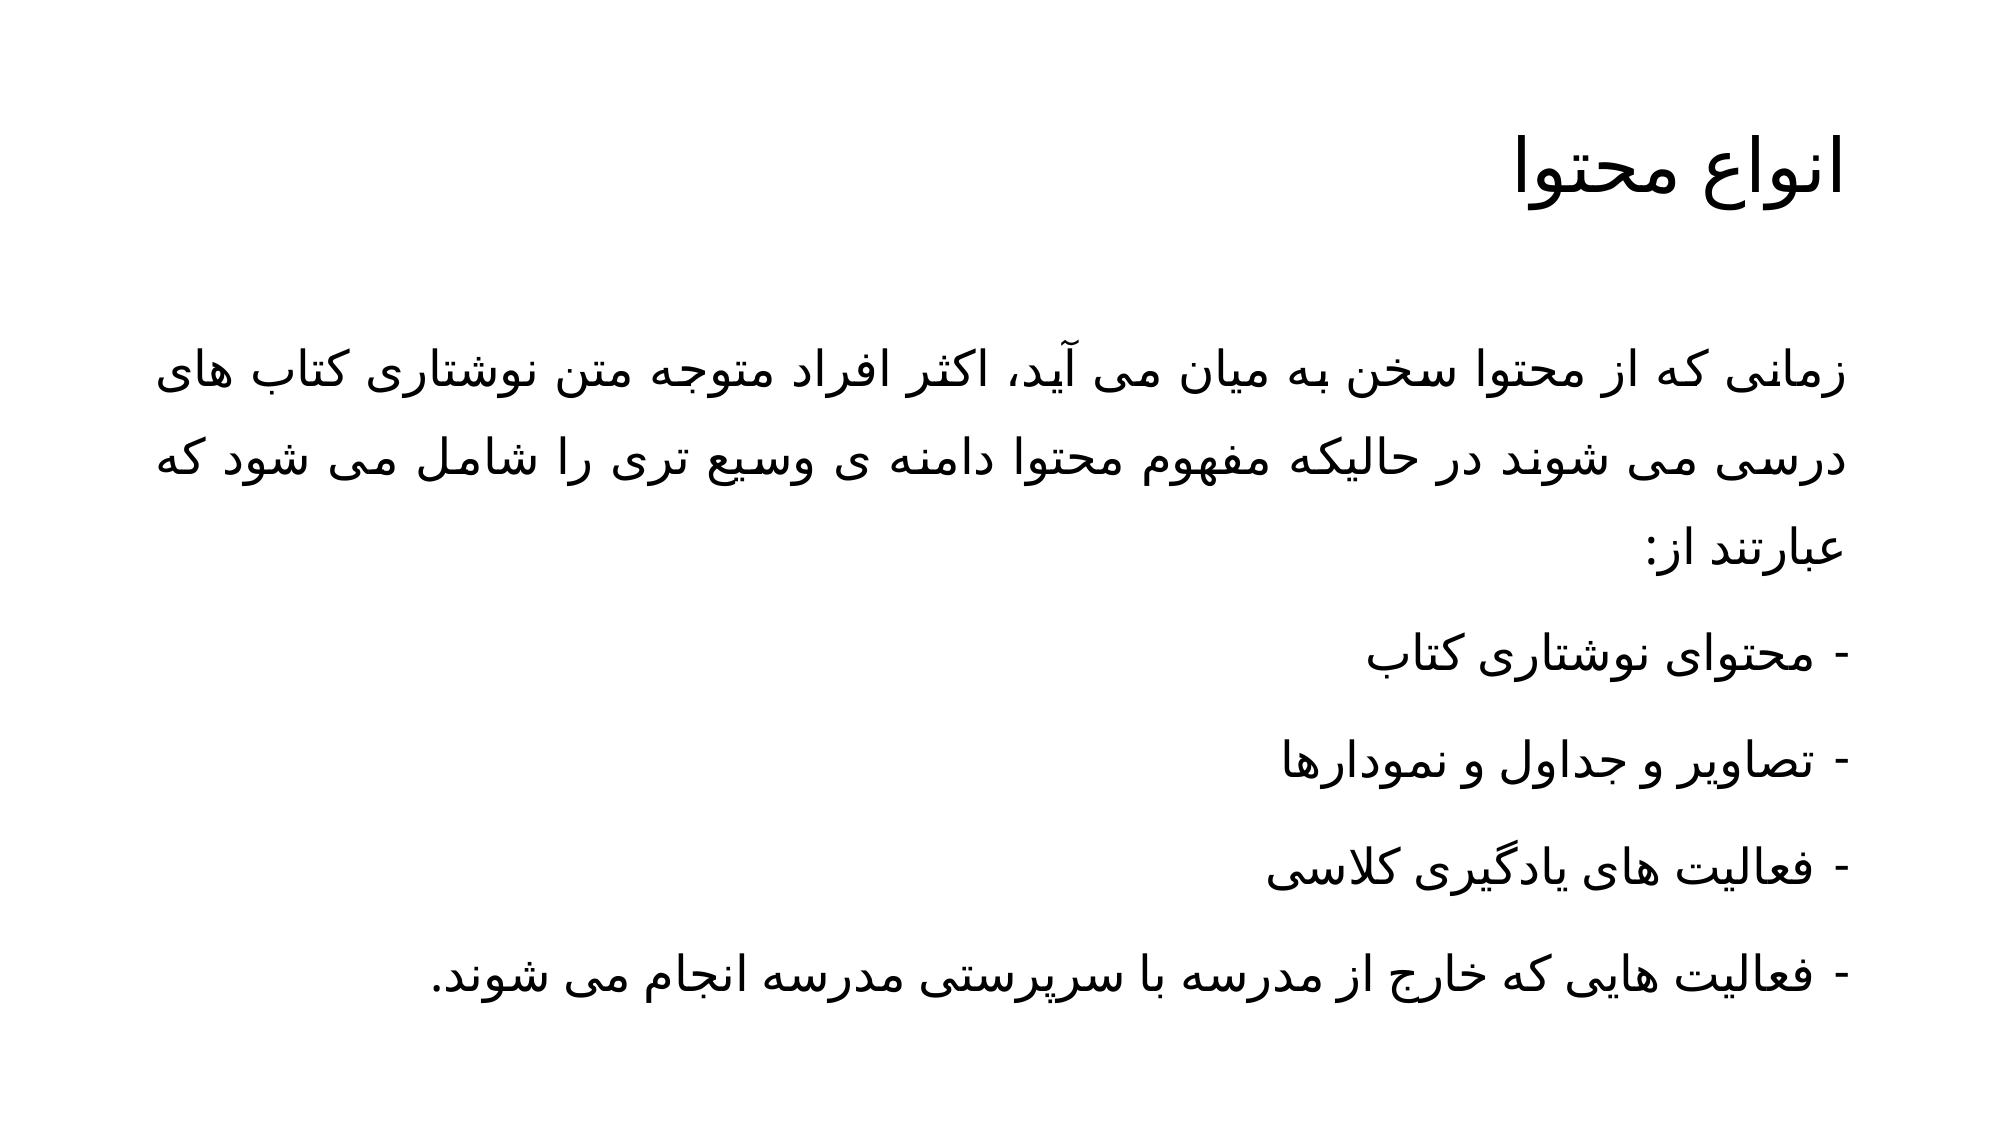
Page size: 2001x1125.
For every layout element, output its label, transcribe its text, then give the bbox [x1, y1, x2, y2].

title انواع محتوا [137, 59, 1863, 278]
list زمانی که از محتوا سخن به میان می آید، اکثر افراد متوجه متن نوشتاری کتاب های درسی می شوند در حالیکه مفهوم محتوا دامنه ی وسیع تری را شامل می شود که عبارتند از: محتوای نوشتاری کتاب تصاویر و جداول و نمودارها فعالیت های یادگیری کلاسی فعالیت هایی که خارج از مدرسه با سرپرستی مدرسه انجام می شوند. [137, 299, 1863, 1014]
